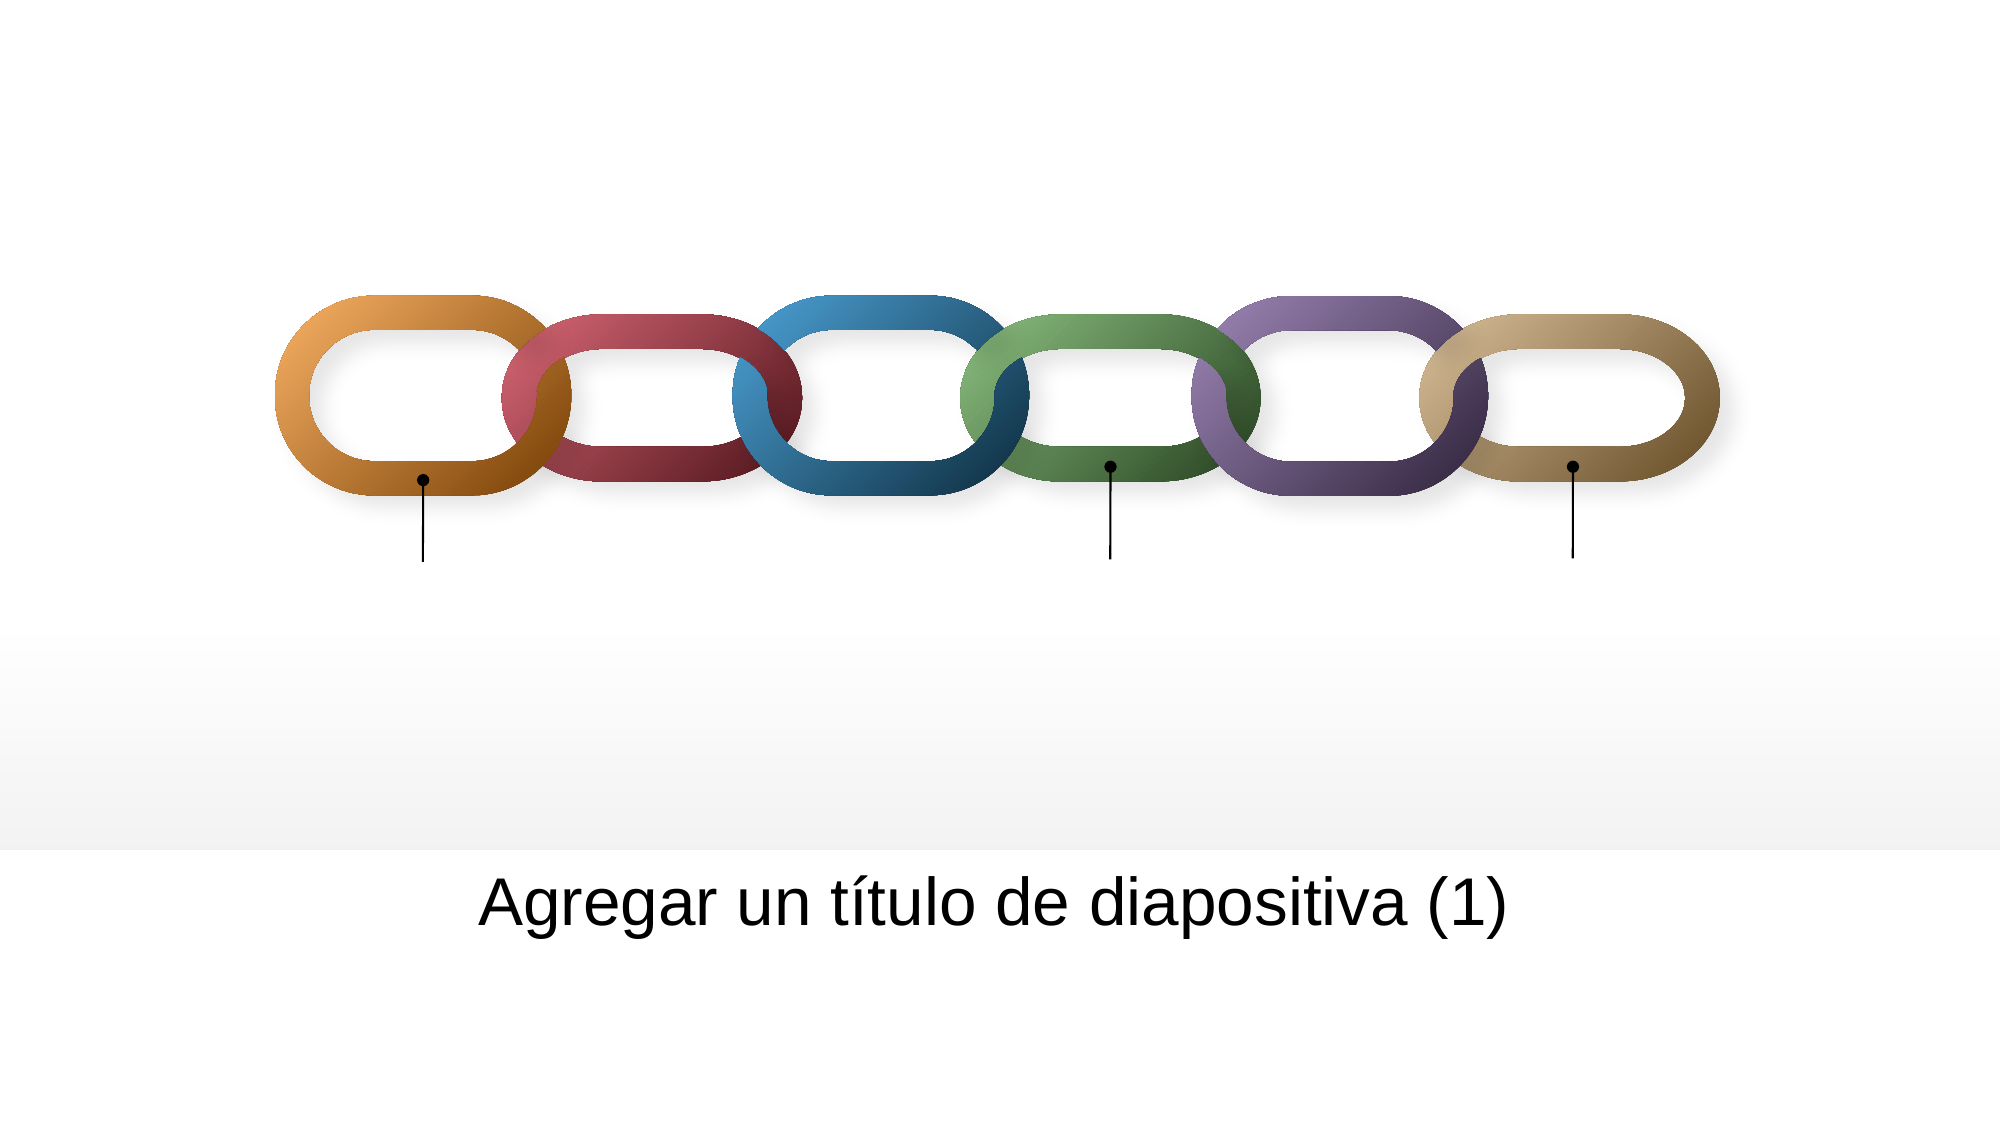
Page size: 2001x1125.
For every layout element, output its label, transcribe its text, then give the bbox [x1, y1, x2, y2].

title Agregar un título de diapositiva (1) [237, 853, 1750, 944]
